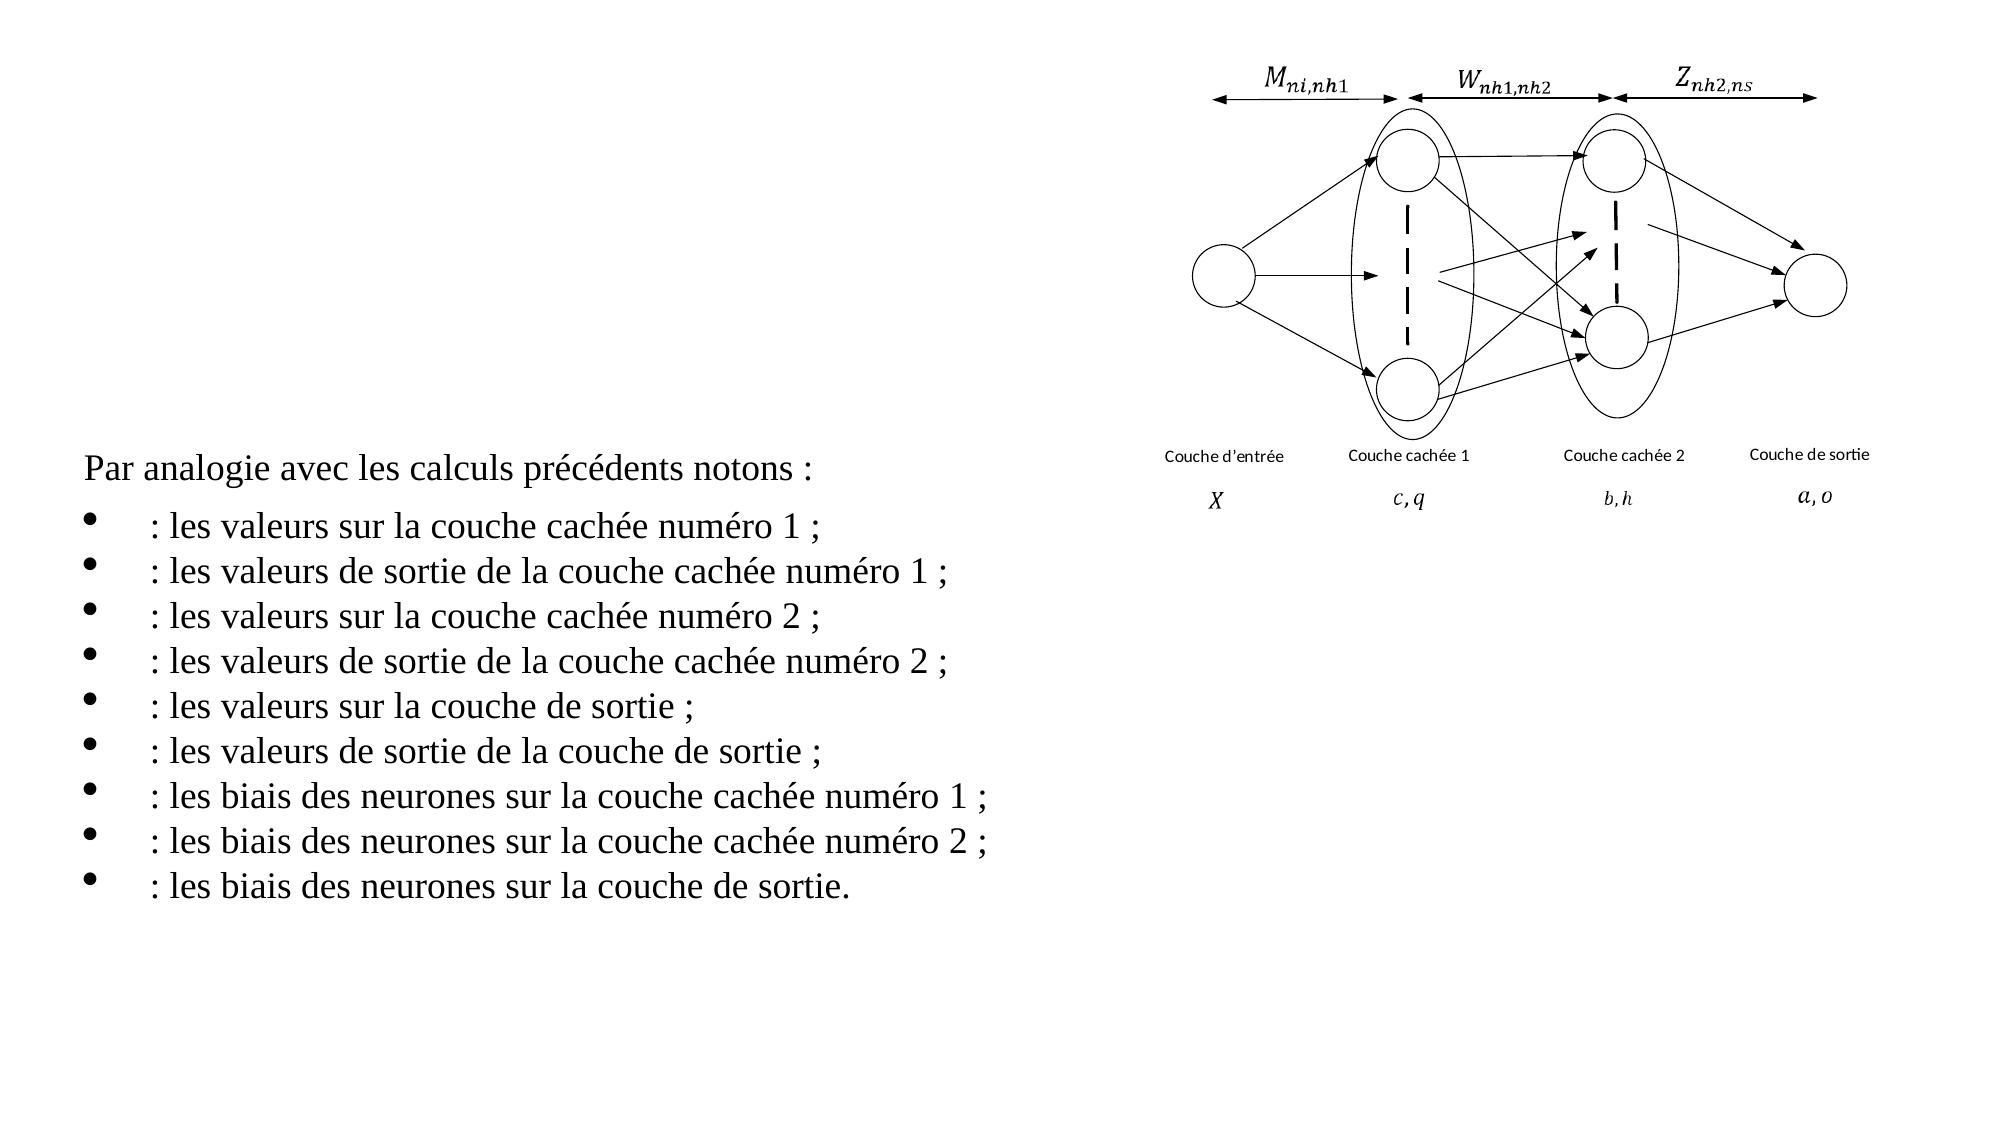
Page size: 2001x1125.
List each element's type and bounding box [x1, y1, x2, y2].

text_box [1146, 57, 1887, 512]
